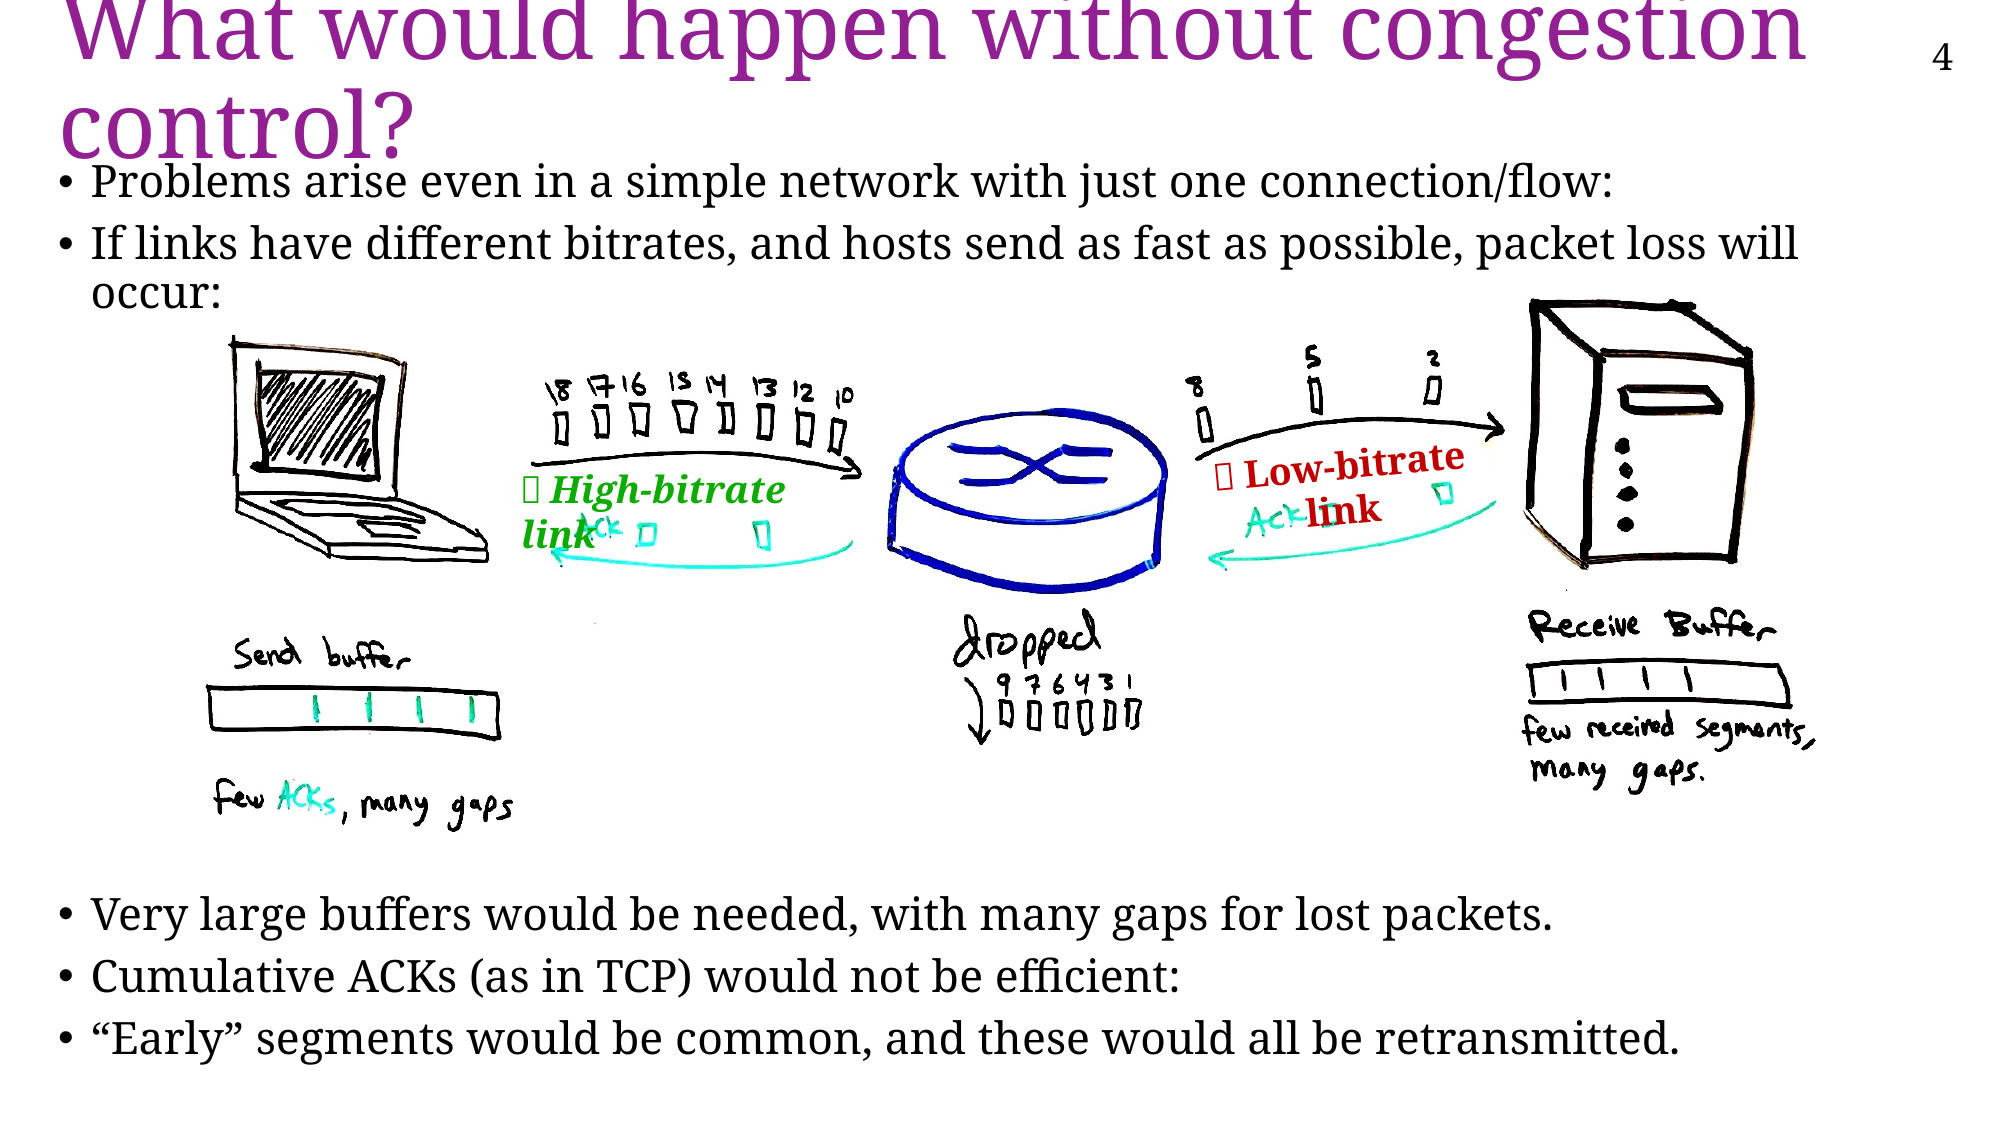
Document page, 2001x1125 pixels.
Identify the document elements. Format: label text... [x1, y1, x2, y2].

list Problems arise even in a simple network with just one connection/flow: If links have different bitrates, and hosts send as fast as possible, packet loss will occur: Very large buffers would be needed, with many gaps for lost packets. Cumulative ACKs (as in TCP) would not be efficient: “Early” segments would be common, and these would all be retransmitted. [43, 152, 1953, 1080]
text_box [181, 285, 1818, 840]
title What would happen without congestion control? [43, 6, 1953, 152]
